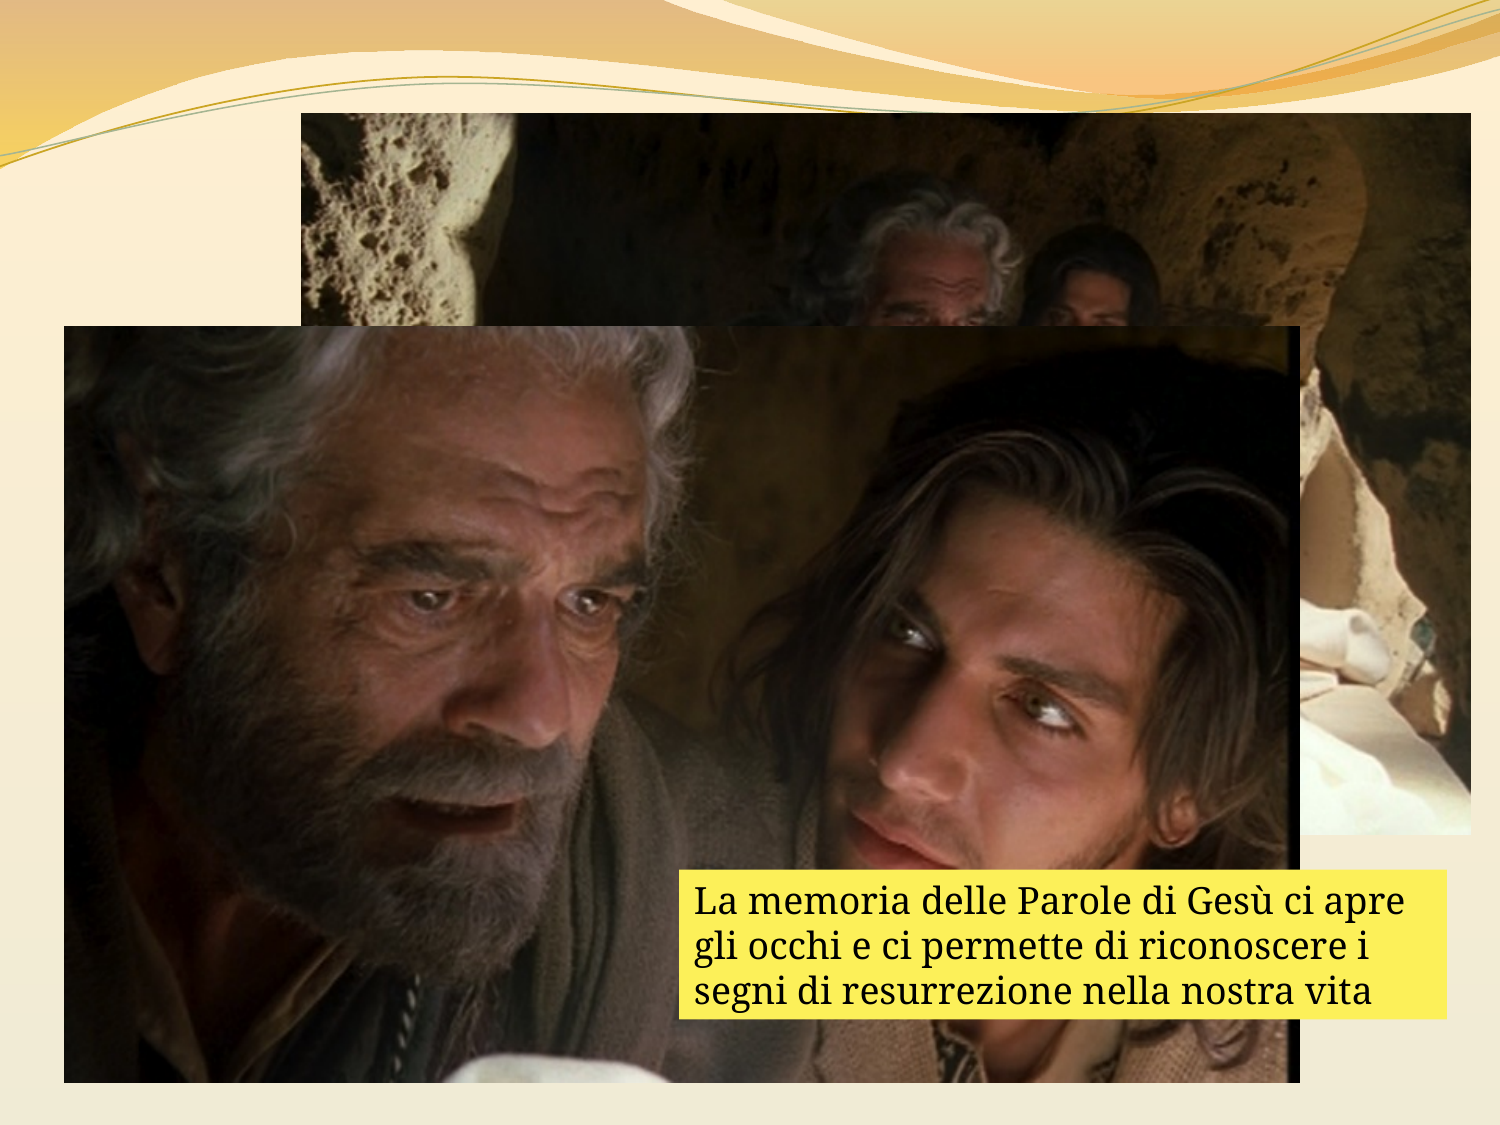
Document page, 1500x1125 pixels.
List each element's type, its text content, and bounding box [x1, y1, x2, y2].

picture [64, 113, 1471, 1083]
text_box La memoria delle Parole di Gesù ci apre gli occhi e ci permette di riconoscere i segni di resurrezione nella nostra vita [1306, 869, 1447, 1020]
